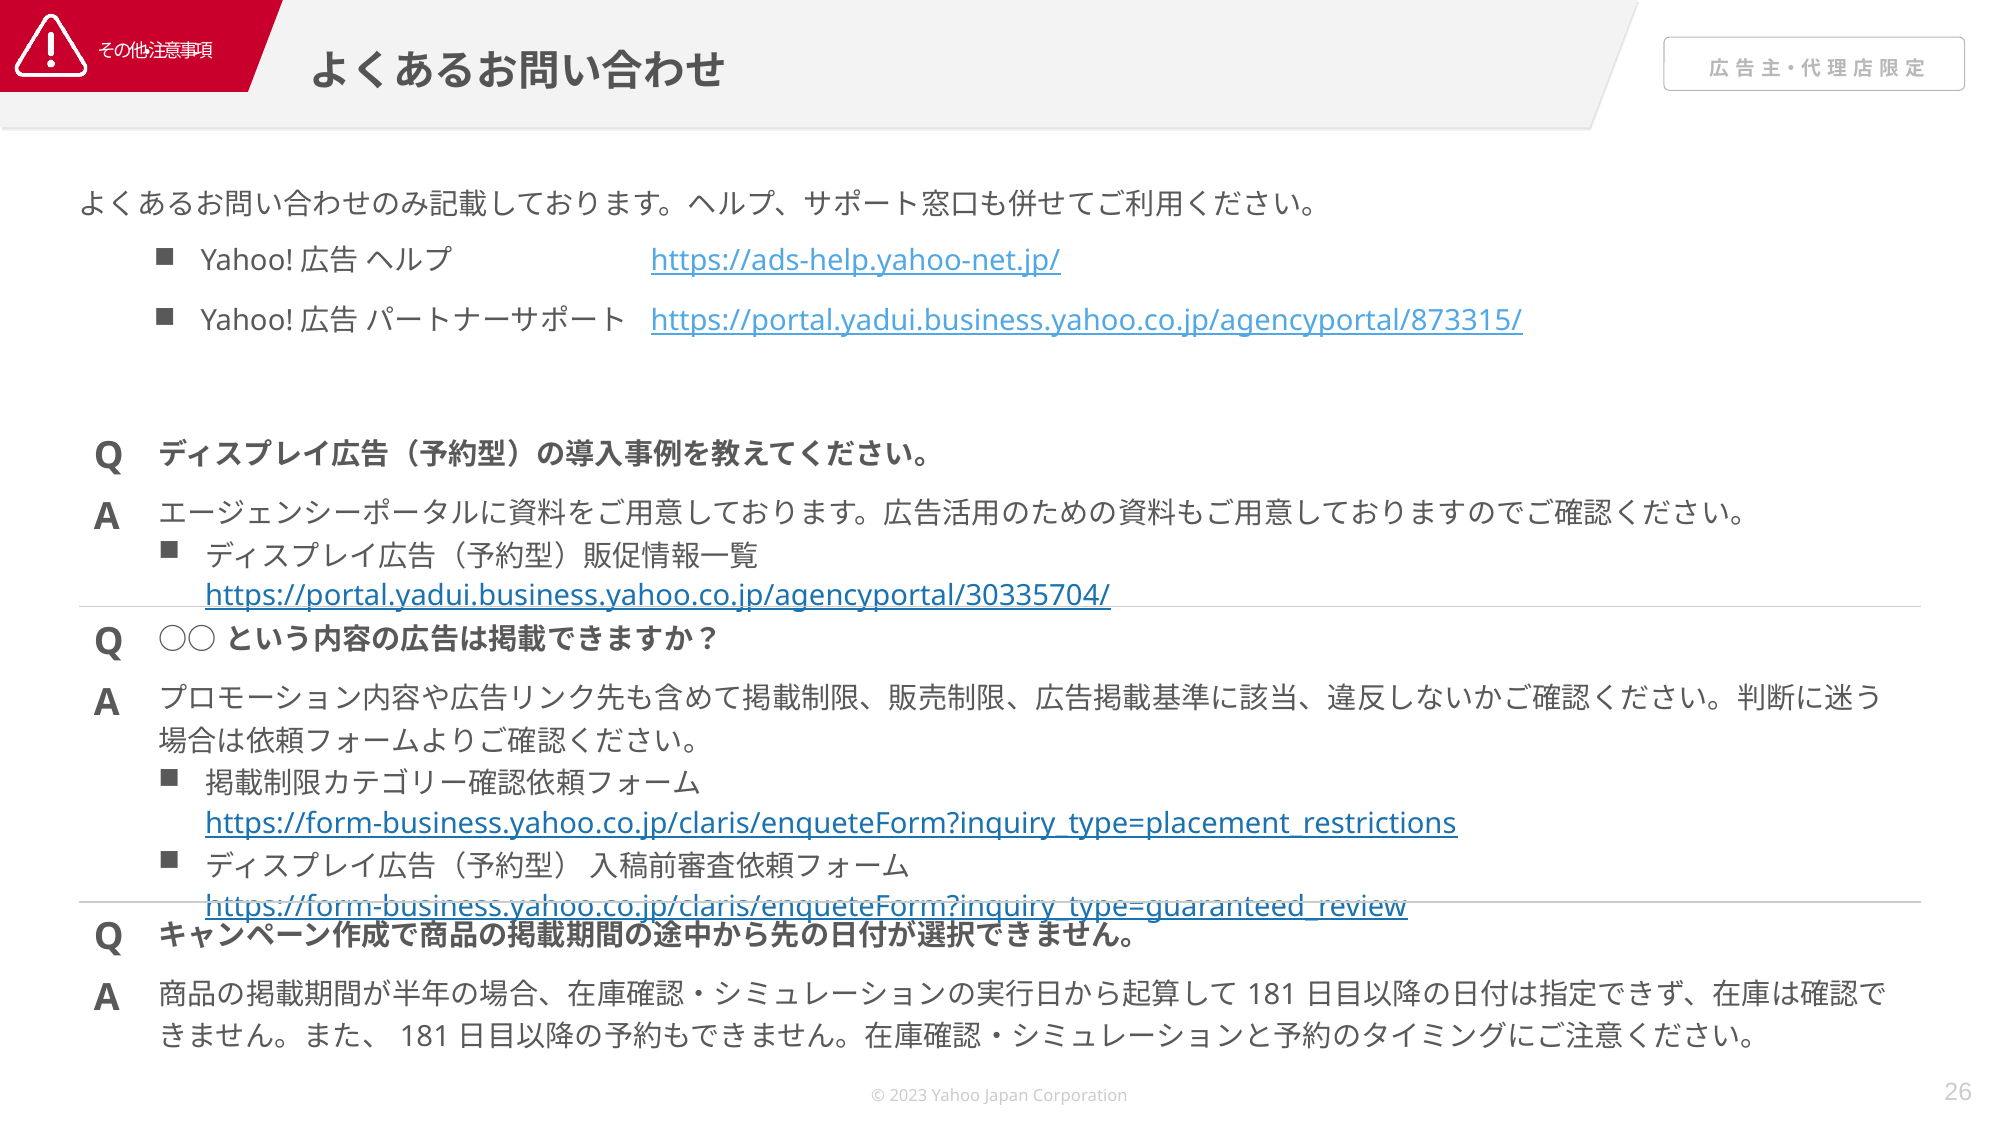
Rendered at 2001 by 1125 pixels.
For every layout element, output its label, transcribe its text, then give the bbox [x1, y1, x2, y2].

table_header ディスプレイ広告（予約型）の導入事例を教えてください。 [143, 421, 1921, 482]
table_header Q [79, 421, 143, 482]
list よくあるお問い合わせ [309, 41, 1645, 97]
picture [8, 4, 92, 87]
text_box よくあるお問い合わせのみ記載しております。ヘルプ、サポート窓口も併せてご利用ください。 Yahoo!広告 ヘルプ https://ads-help.yahoo-net.jp/ Yahoo!広告 パートナーサポート https://portal.yadui.business.yahoo.co.jp/agencyportal/873315/ [78, 178, 1922, 341]
table_cell A [79, 963, 143, 1048]
table_cell A [79, 482, 143, 606]
table_cell Q [79, 607, 143, 668]
table_cell キャンペーン作成で商品の掲載期間の途中から先の日付が選択できません。 [143, 903, 1921, 963]
table_cell プロモーション内容や広告リンク先も含めて掲載制限、販売制限、広告掲載基準に該当、違反しないかご確認ください。判断に迷う場合は依頼フォームよりご確認ください。 掲載制限カテゴリー確認依頼フォーム https://form-business.yahoo.co.jp/claris/enqueteForm?inquiry_type=placement_restrictions ディスプレイ広告（予約型） 入稿前審査依頼フォーム https://form-business.yahoo.co.jp/claris/enqueteForm?inquiry_type=guaranteed_review [143, 668, 1921, 901]
list その他・注意事項 [97, 13, 240, 81]
table_cell ○○という内容の広告は掲載できますか？ [143, 607, 1921, 668]
table_cell Q [79, 903, 143, 963]
table_cell A [79, 668, 143, 901]
table_cell 商品の掲載期間が半年の場合、在庫確認・シミュレーションの実行日から起算して181日目以降の日付は指定できず、在庫は確認できません。また、181日目以降の予約もできません。在庫確認・シミュレーションと予約のタイミングにご注意ください。 [143, 963, 1921, 1048]
table_cell エージェンシーポータルに資料をご用意しております。広告活用のための資料もご用意しておりますのでご確認ください。 ディスプレイ広告（予約型）販促情報一覧 https://portal.yadui.business.yahoo.co.jp/agencyportal/30335704/ [143, 482, 1921, 606]
